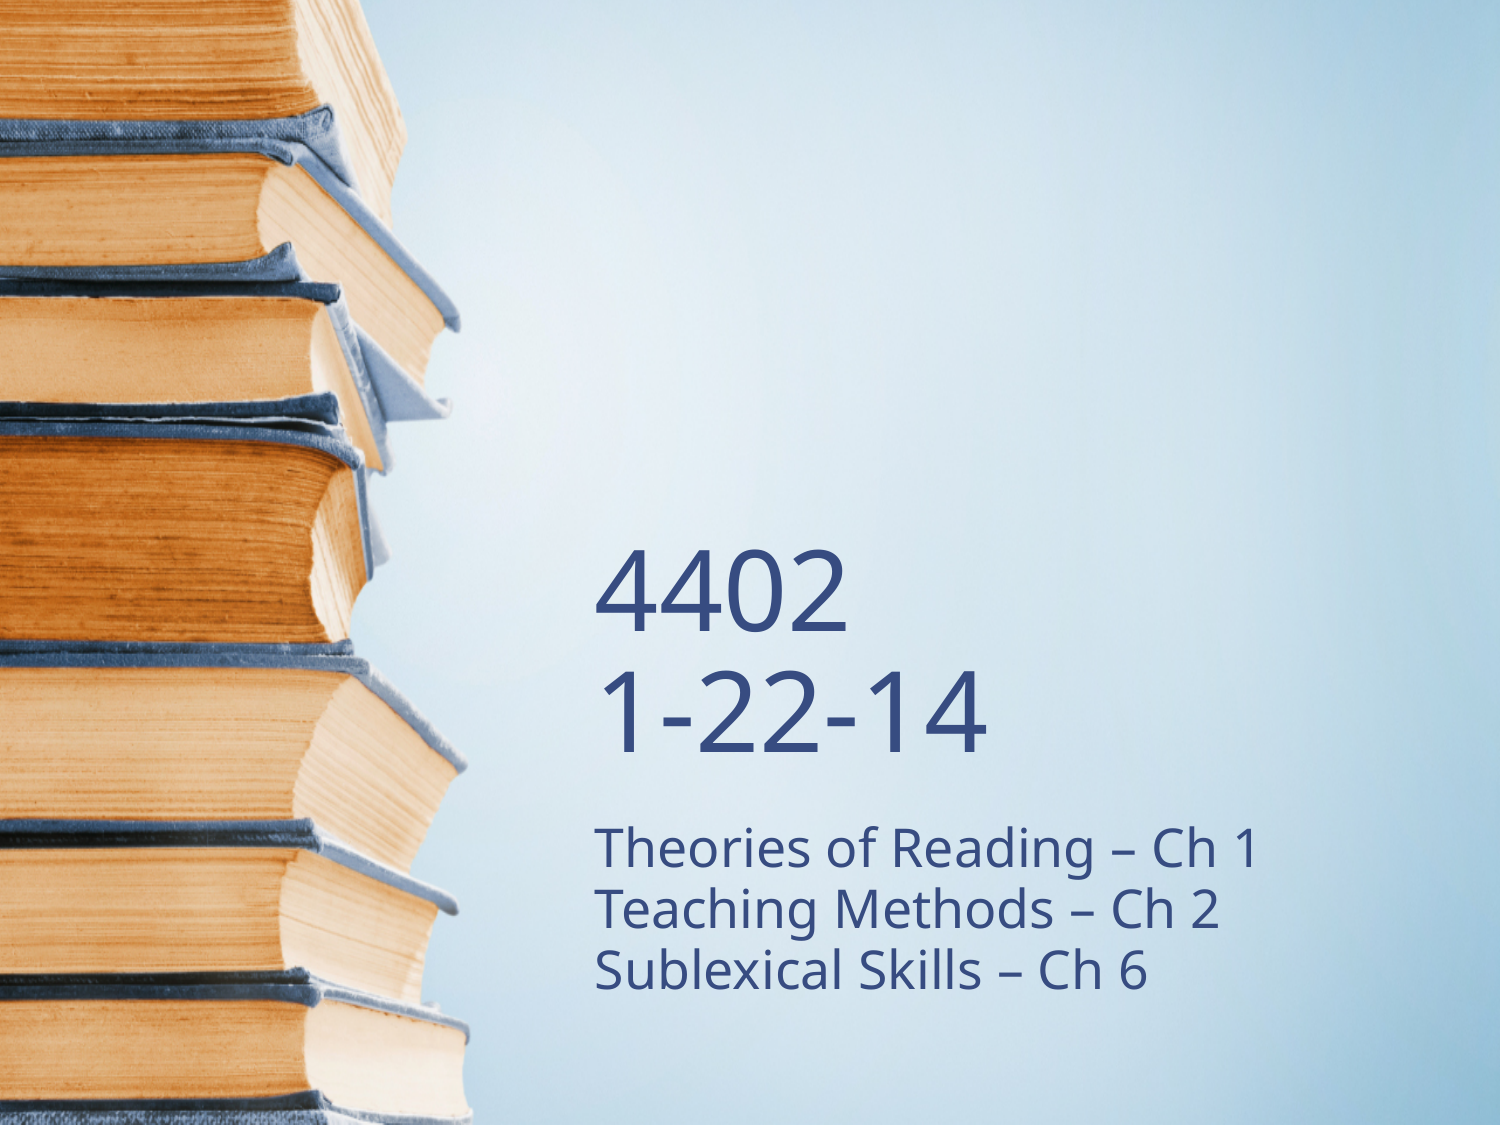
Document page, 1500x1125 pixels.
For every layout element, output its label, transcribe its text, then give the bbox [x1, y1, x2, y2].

subtitle Theories of Reading – Ch 1 Teaching Methods – Ch 2 Sublexical Skills – Ch 6 [575, 808, 1438, 1013]
title 4402 1-22-14 [575, 245, 1438, 787]
picture [0, 0, 1500, 1125]
